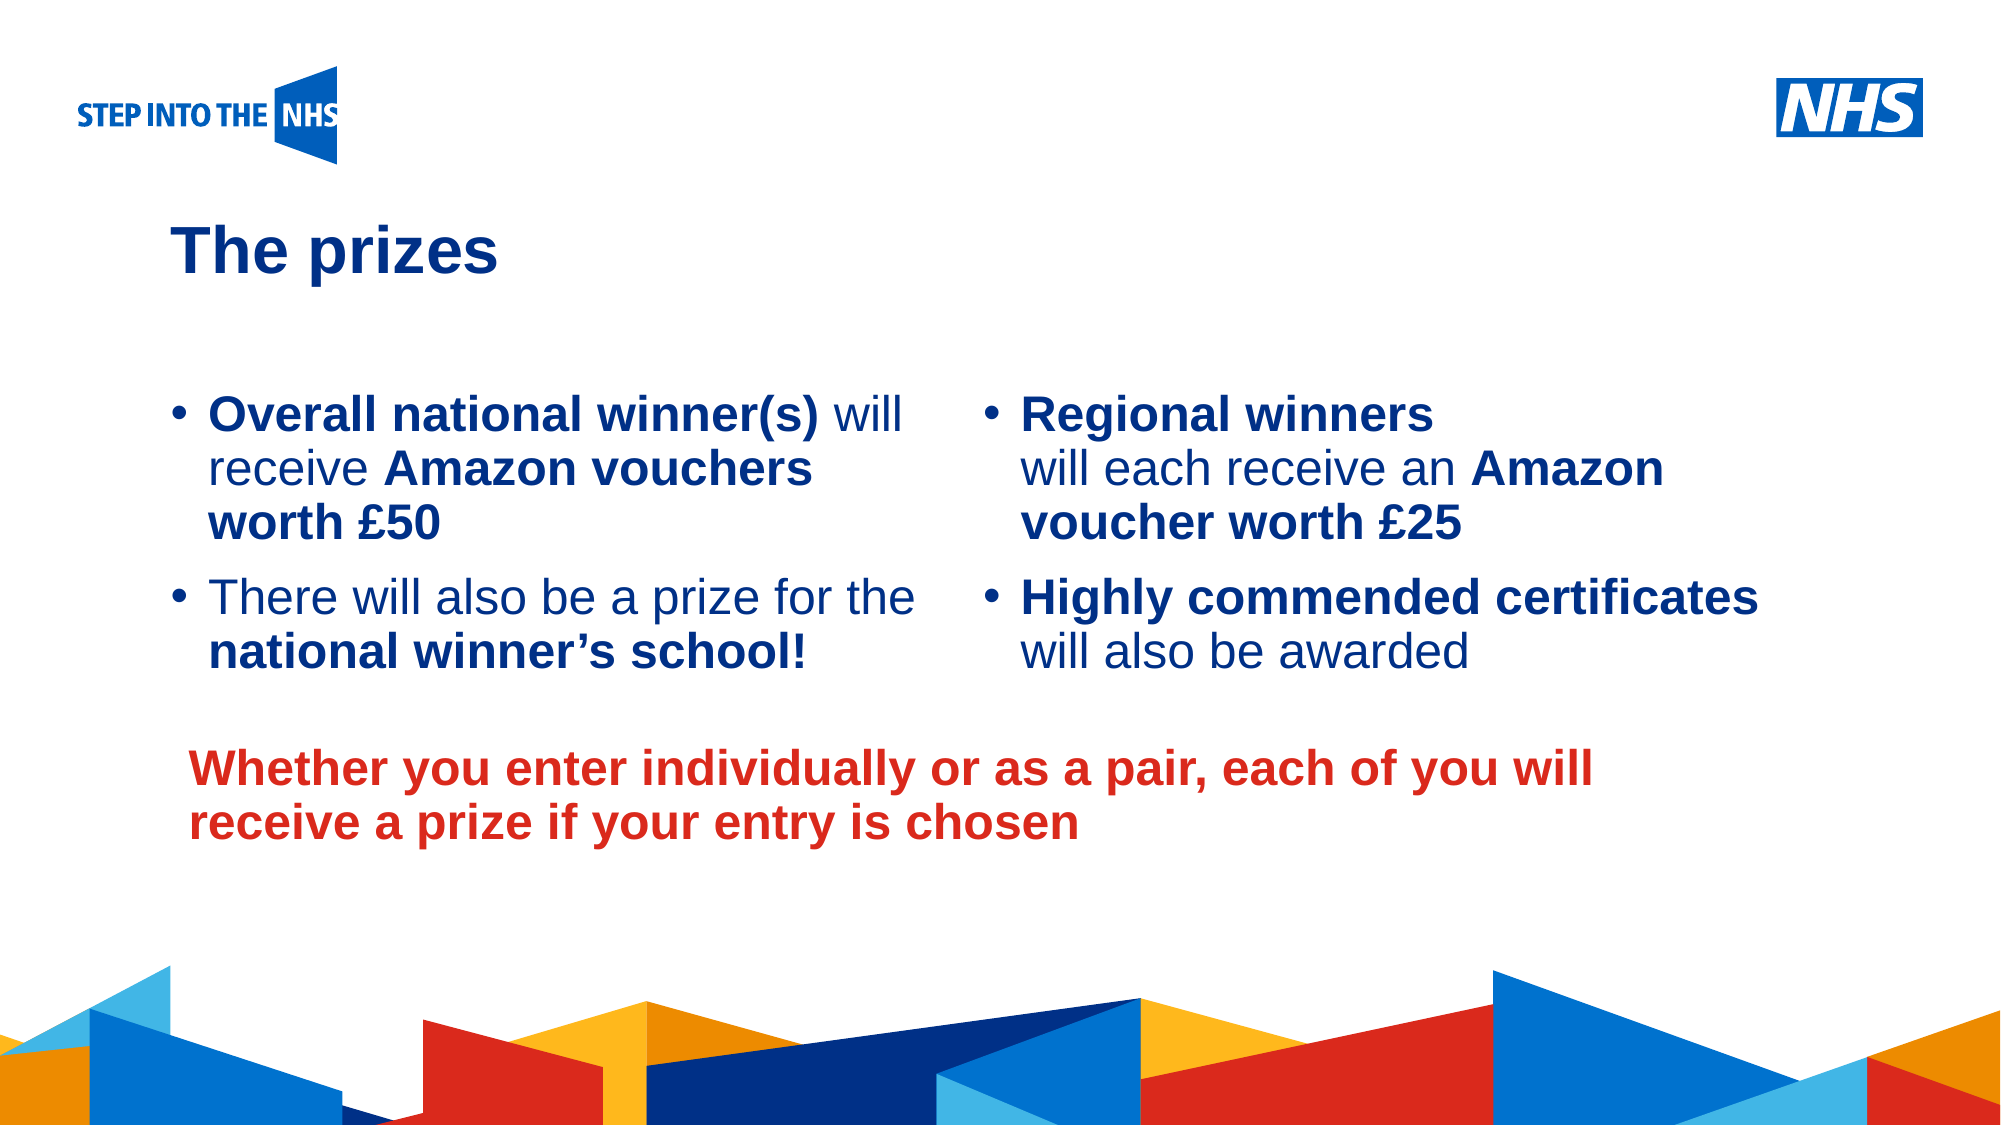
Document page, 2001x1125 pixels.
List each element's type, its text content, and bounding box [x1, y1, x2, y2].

list Overall national winner(s) will receive Amazon vouchers worth £50 There will also be a prize for the national winner’s school! Regional winners will each receive an Amazon voucher worth £25 Highly commended certificates will also be awarded [170, 388, 1767, 755]
text_box Whether you enter individually or as a pair, each of you will receive a prize if your entry is chosen [188, 742, 1613, 889]
title The prizes [170, 216, 1812, 307]
